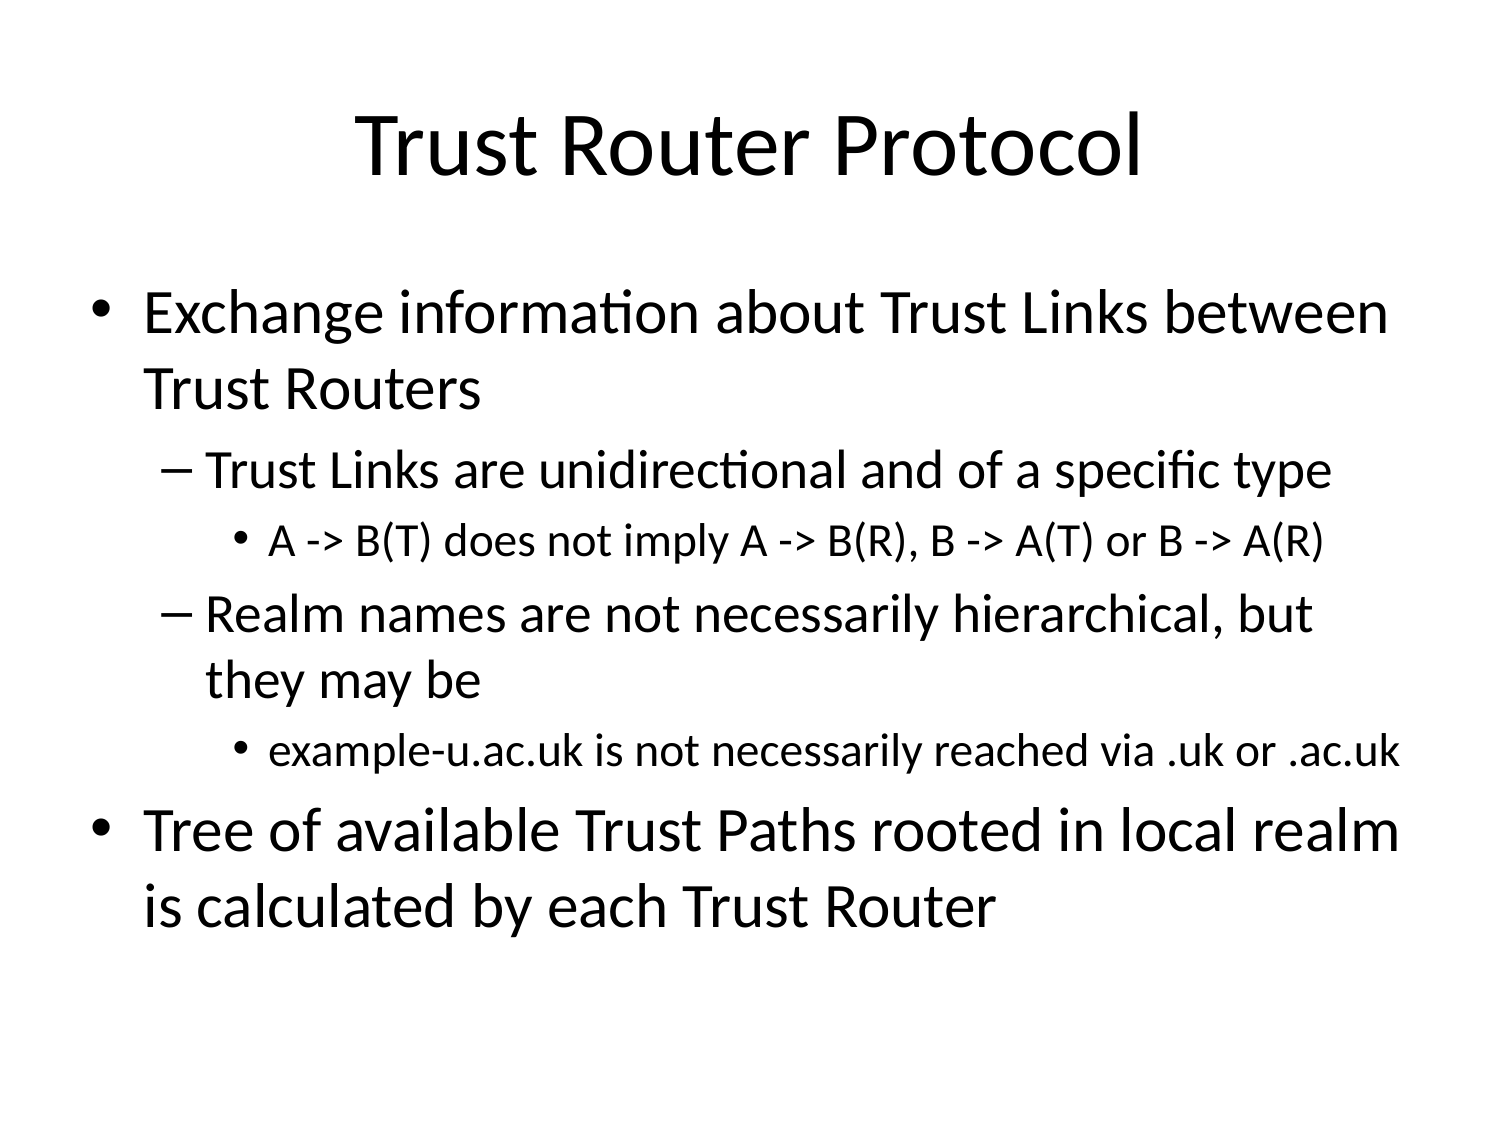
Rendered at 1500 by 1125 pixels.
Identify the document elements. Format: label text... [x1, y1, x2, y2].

title Trust Router Protocol [75, 45, 1425, 233]
list Exchange information about Trust Links between Trust Routers Trust Links are unidirectional and of a specific type A -> B(T) does not imply A -> B(R), B -> A(T) or B -> A(R) Realm names are not necessarily hierarchical, but they may be example-u.ac.uk is not necessarily reached via .uk or .ac.uk Tree of available Trust Paths rooted in local realm is calculated by each Trust Router [75, 262, 1425, 1005]
